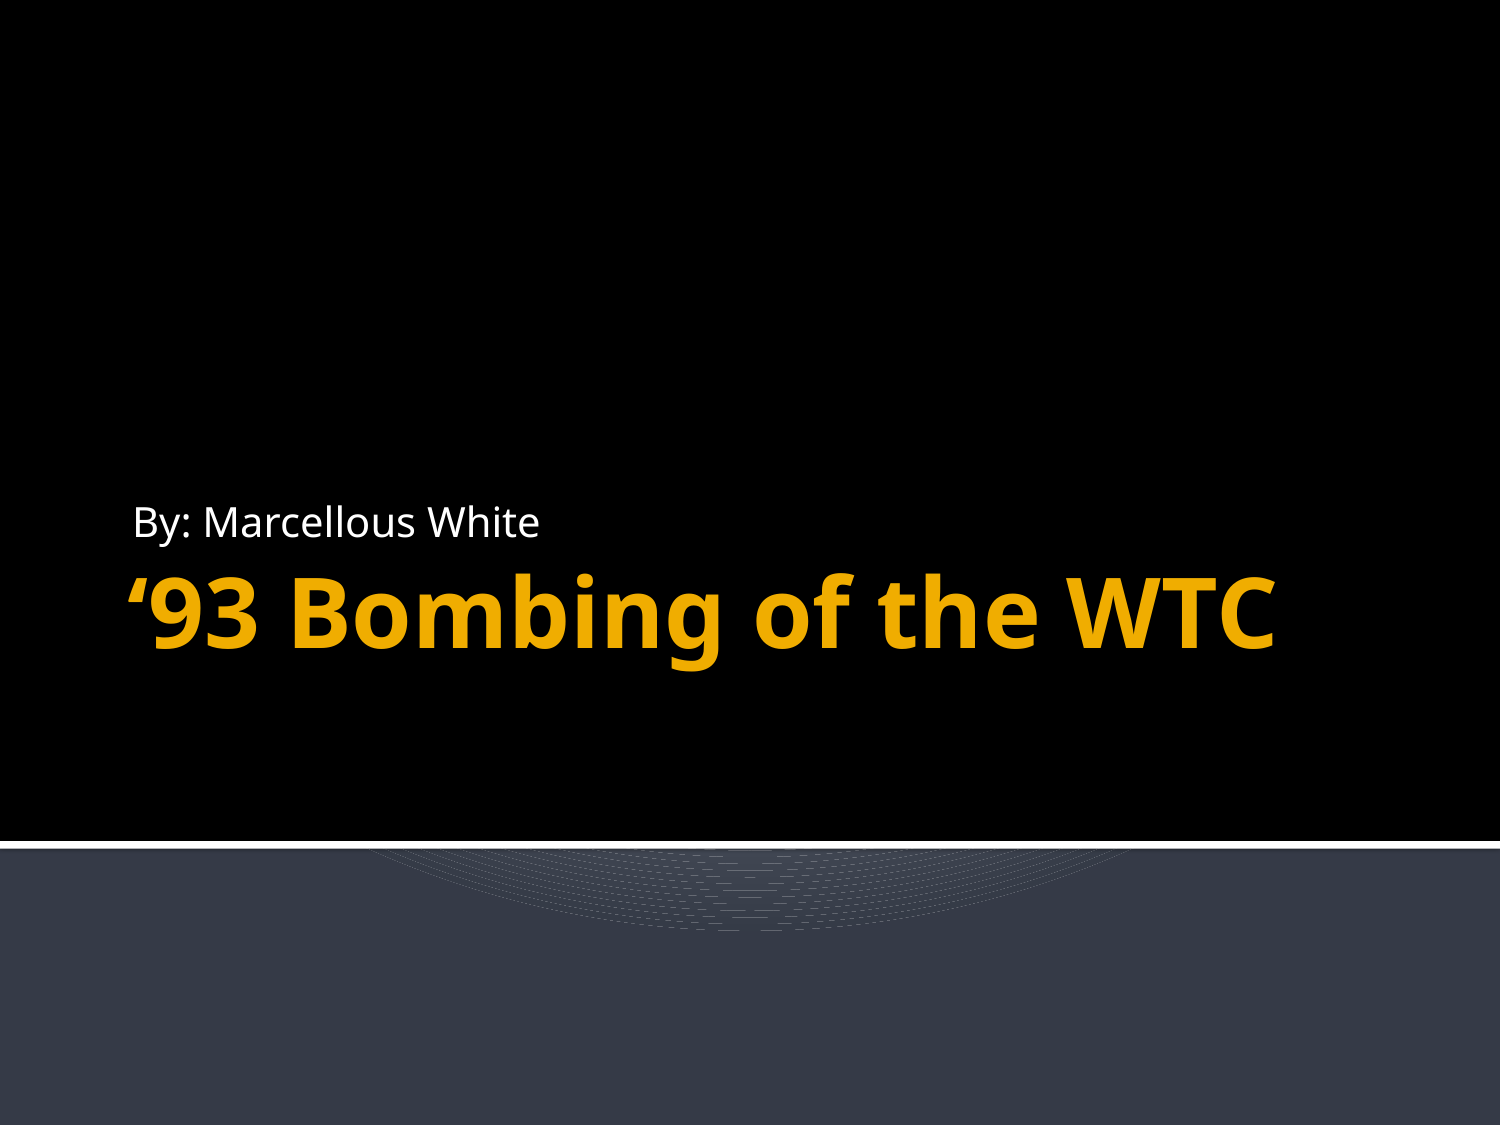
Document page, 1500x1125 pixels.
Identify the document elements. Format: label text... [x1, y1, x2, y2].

title ‘93 Bombing of the WTC [112, 550, 1438, 825]
subtitle By: Marcellous White [112, 299, 1438, 546]
